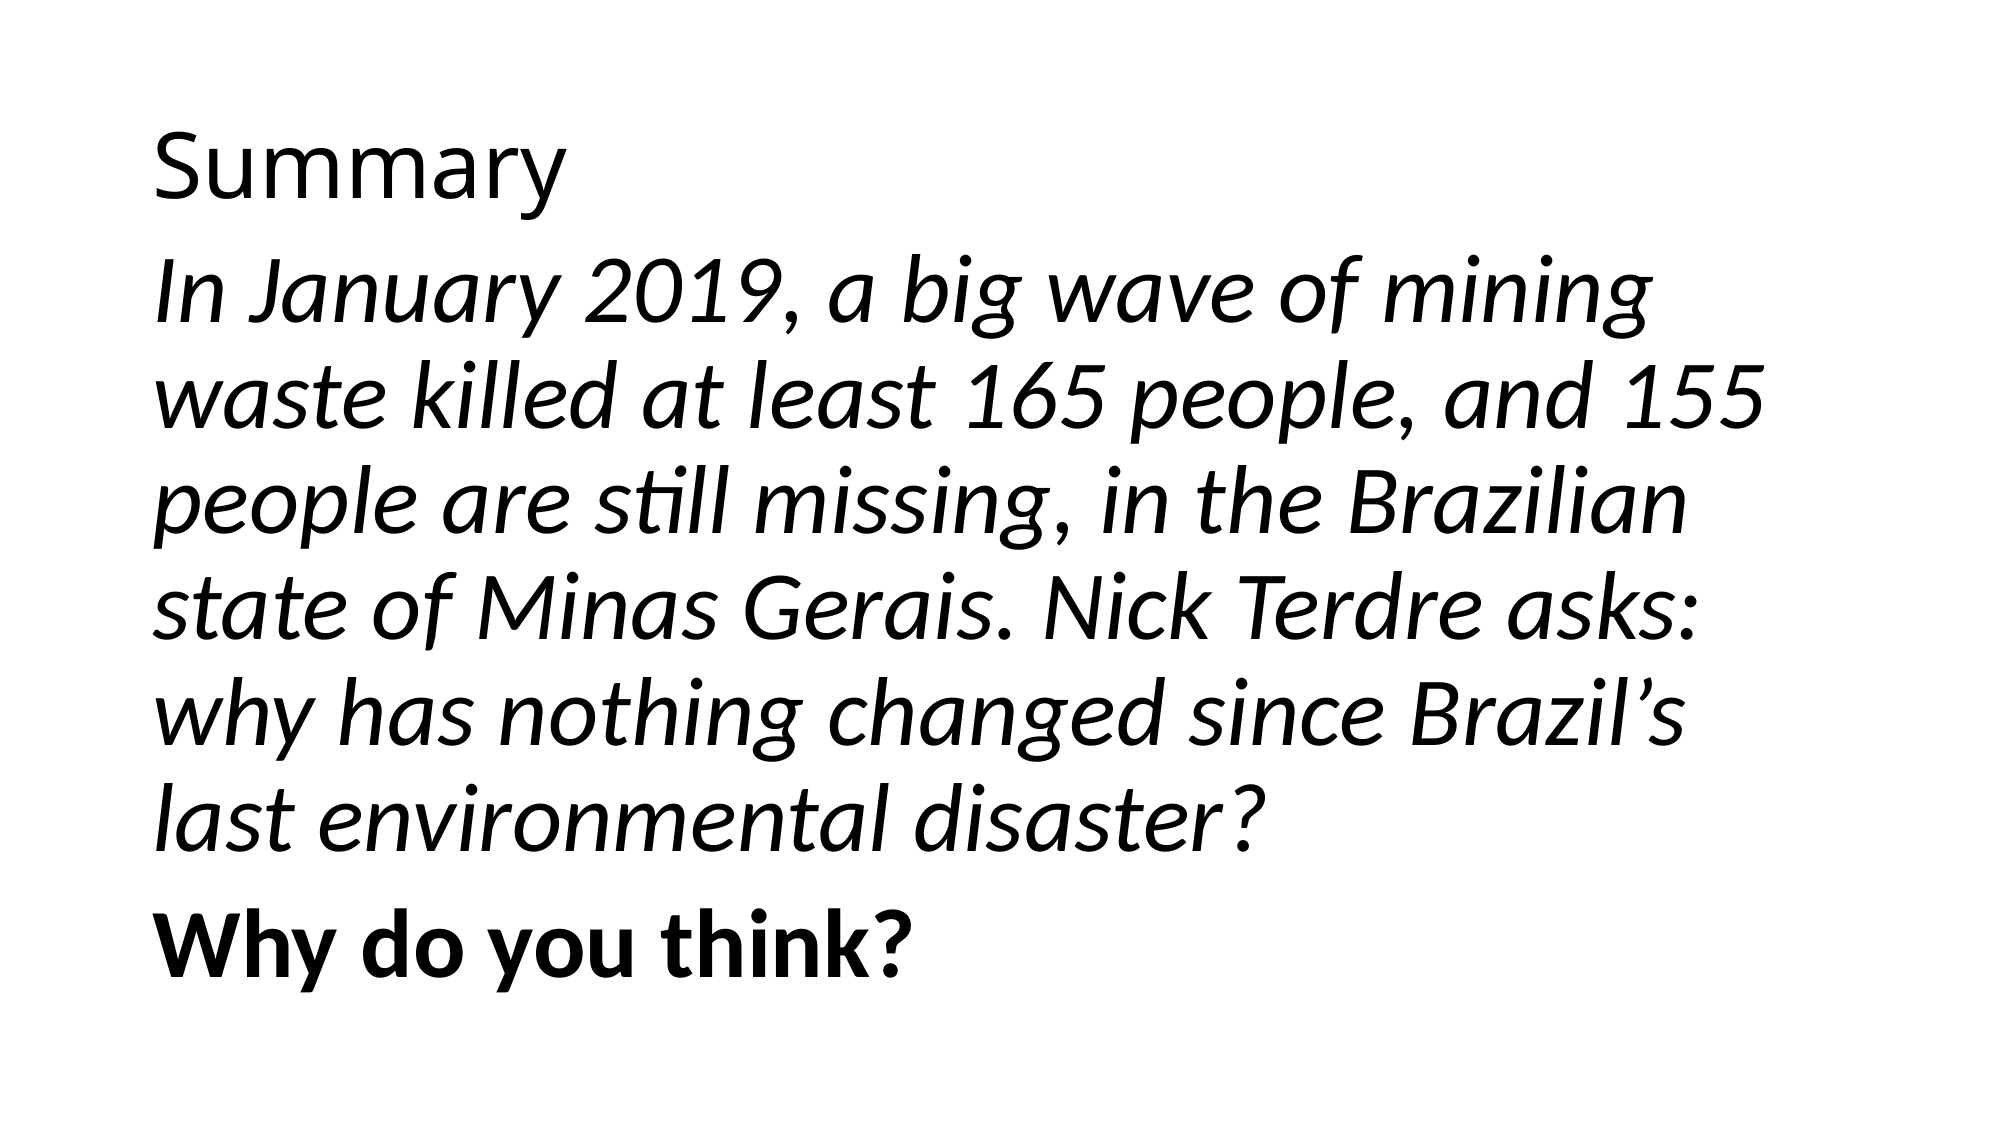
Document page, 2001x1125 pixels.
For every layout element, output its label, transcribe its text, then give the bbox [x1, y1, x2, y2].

list In January 2019, a big wave of mining waste killed at least 165 people, and 155 people are still missing, in the Brazilian state of Minas Gerais. Nick Terdre asks: why has nothing changed since Brazil’s last environmental disaster? Why do you think? [137, 230, 1863, 1014]
title Summary [137, 59, 1863, 230]
